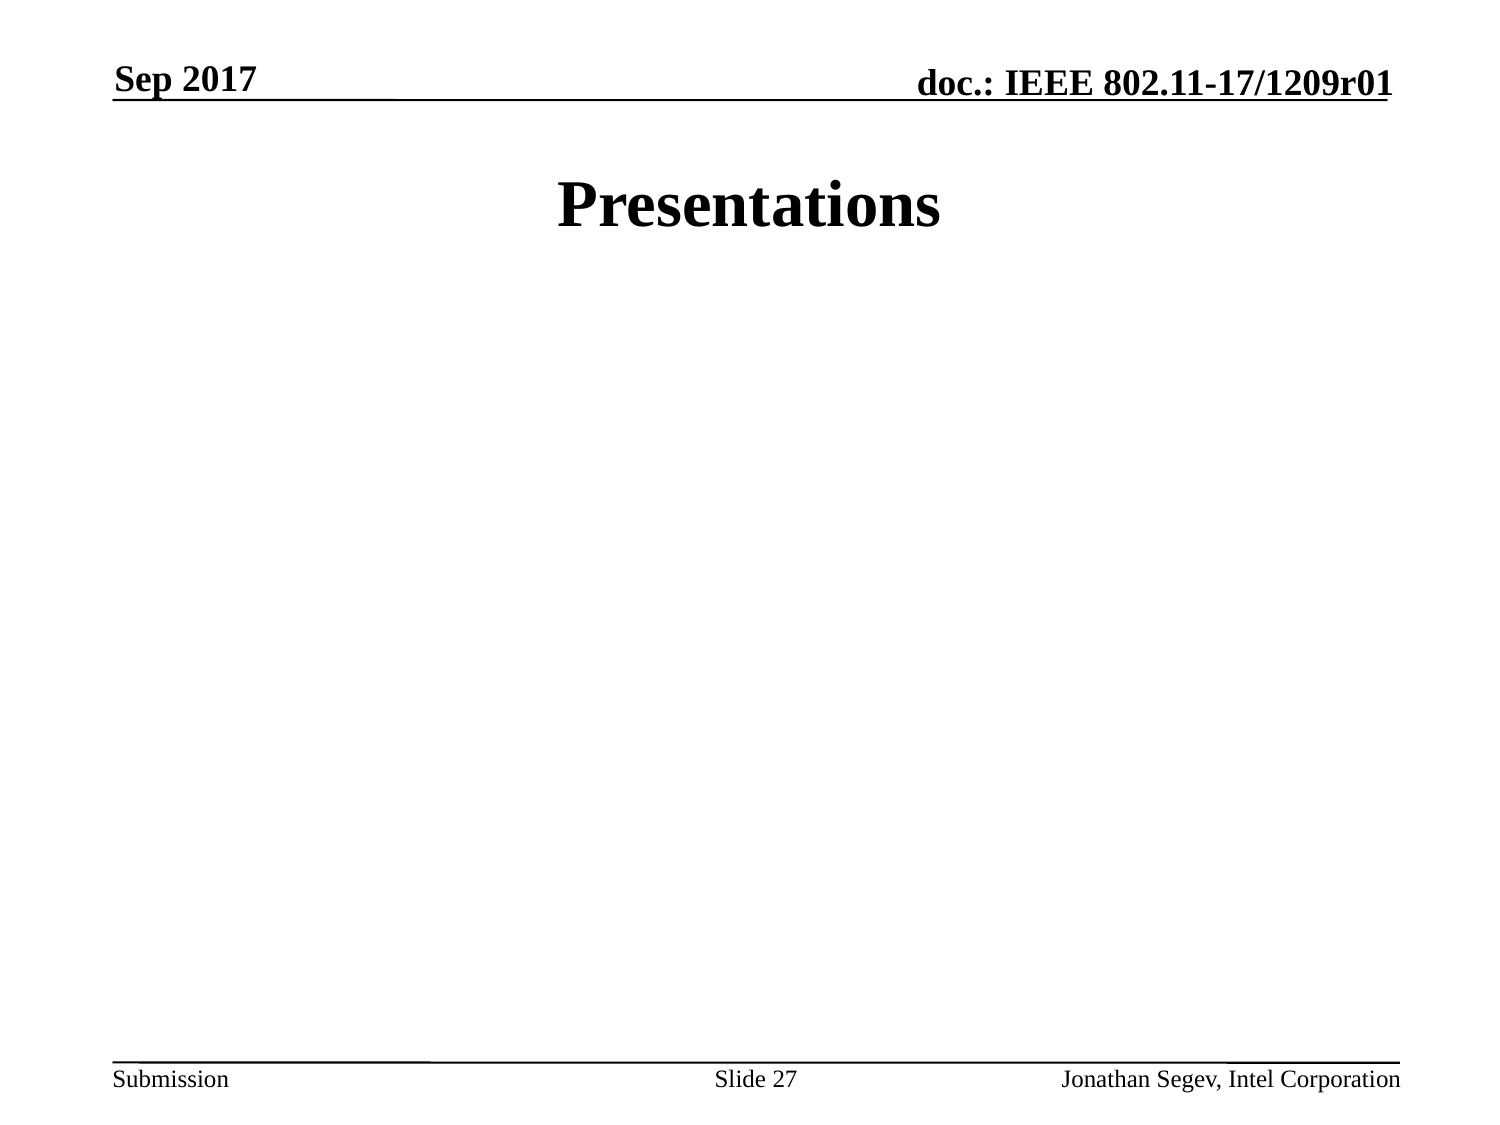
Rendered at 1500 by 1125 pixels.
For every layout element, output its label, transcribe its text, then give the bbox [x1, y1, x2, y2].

footer Jonathan Segev, Intel Corporation [878, 1061, 1402, 1093]
title Presentations [112, 112, 1388, 288]
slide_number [114, 54, 423, 100]
slide_number Slide 27 [712, 1061, 800, 1123]
